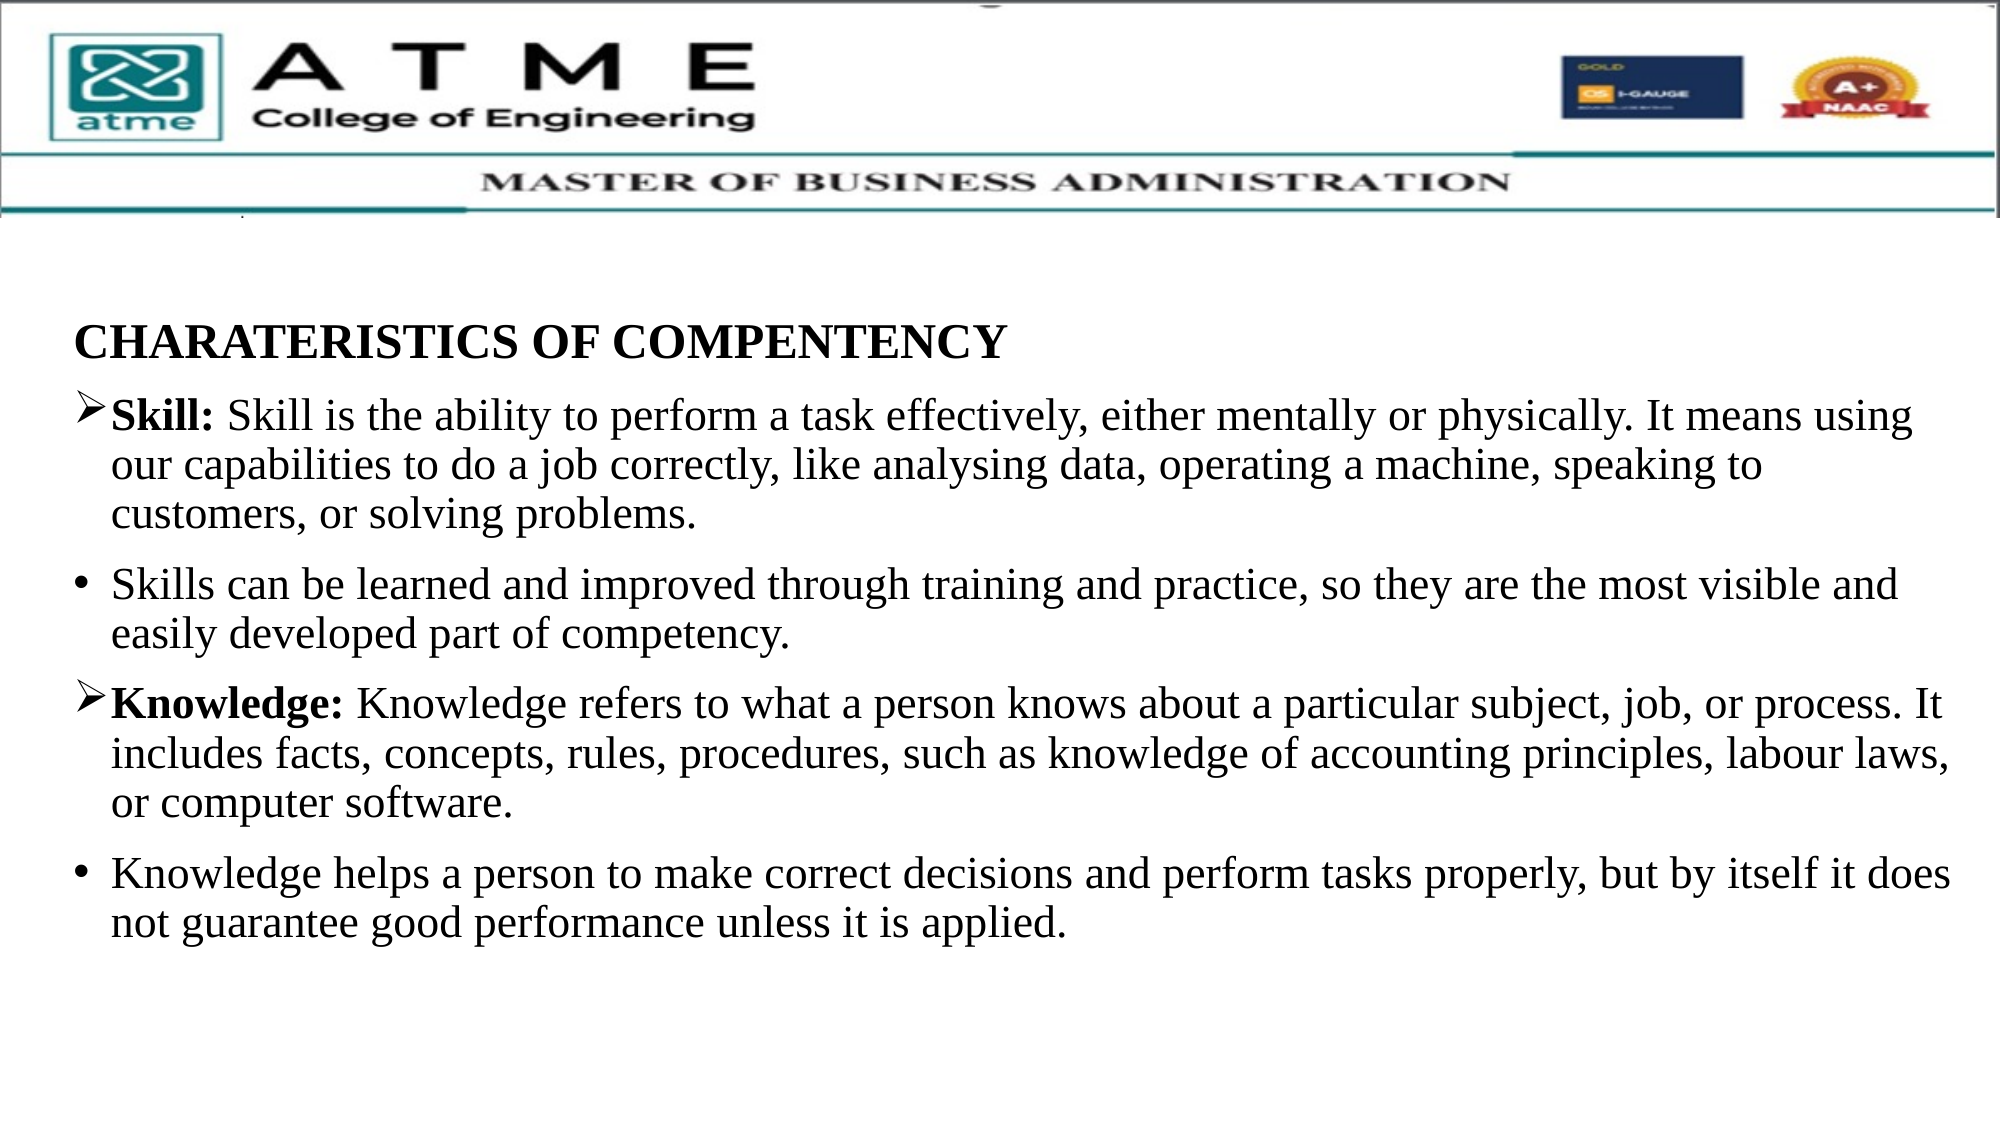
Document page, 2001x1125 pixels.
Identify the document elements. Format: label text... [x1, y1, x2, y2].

list CHARATERISTICS OF COMPENTENCY Skill: Skill is the ability to perform a task effectively, either mentally or physically. It means using our capabilities to do a job correctly, like analysing data, operating a machine, speaking to customers, or solving problems. Skills can be learned and improved through training and practice, so they are the most visible and easily developed part of competency. Knowledge: Knowledge refers to what a person knows about a particular subject, job, or process. It includes facts, concepts, rules, procedures, such as knowledge of accounting principles, labour laws, or computer software. Knowledge helps a person to make correct decisions and perform tasks properly, but by itself it does not guarantee good performance unless it is applied. [58, 308, 1970, 1125]
picture [0, 0, 2000, 218]
